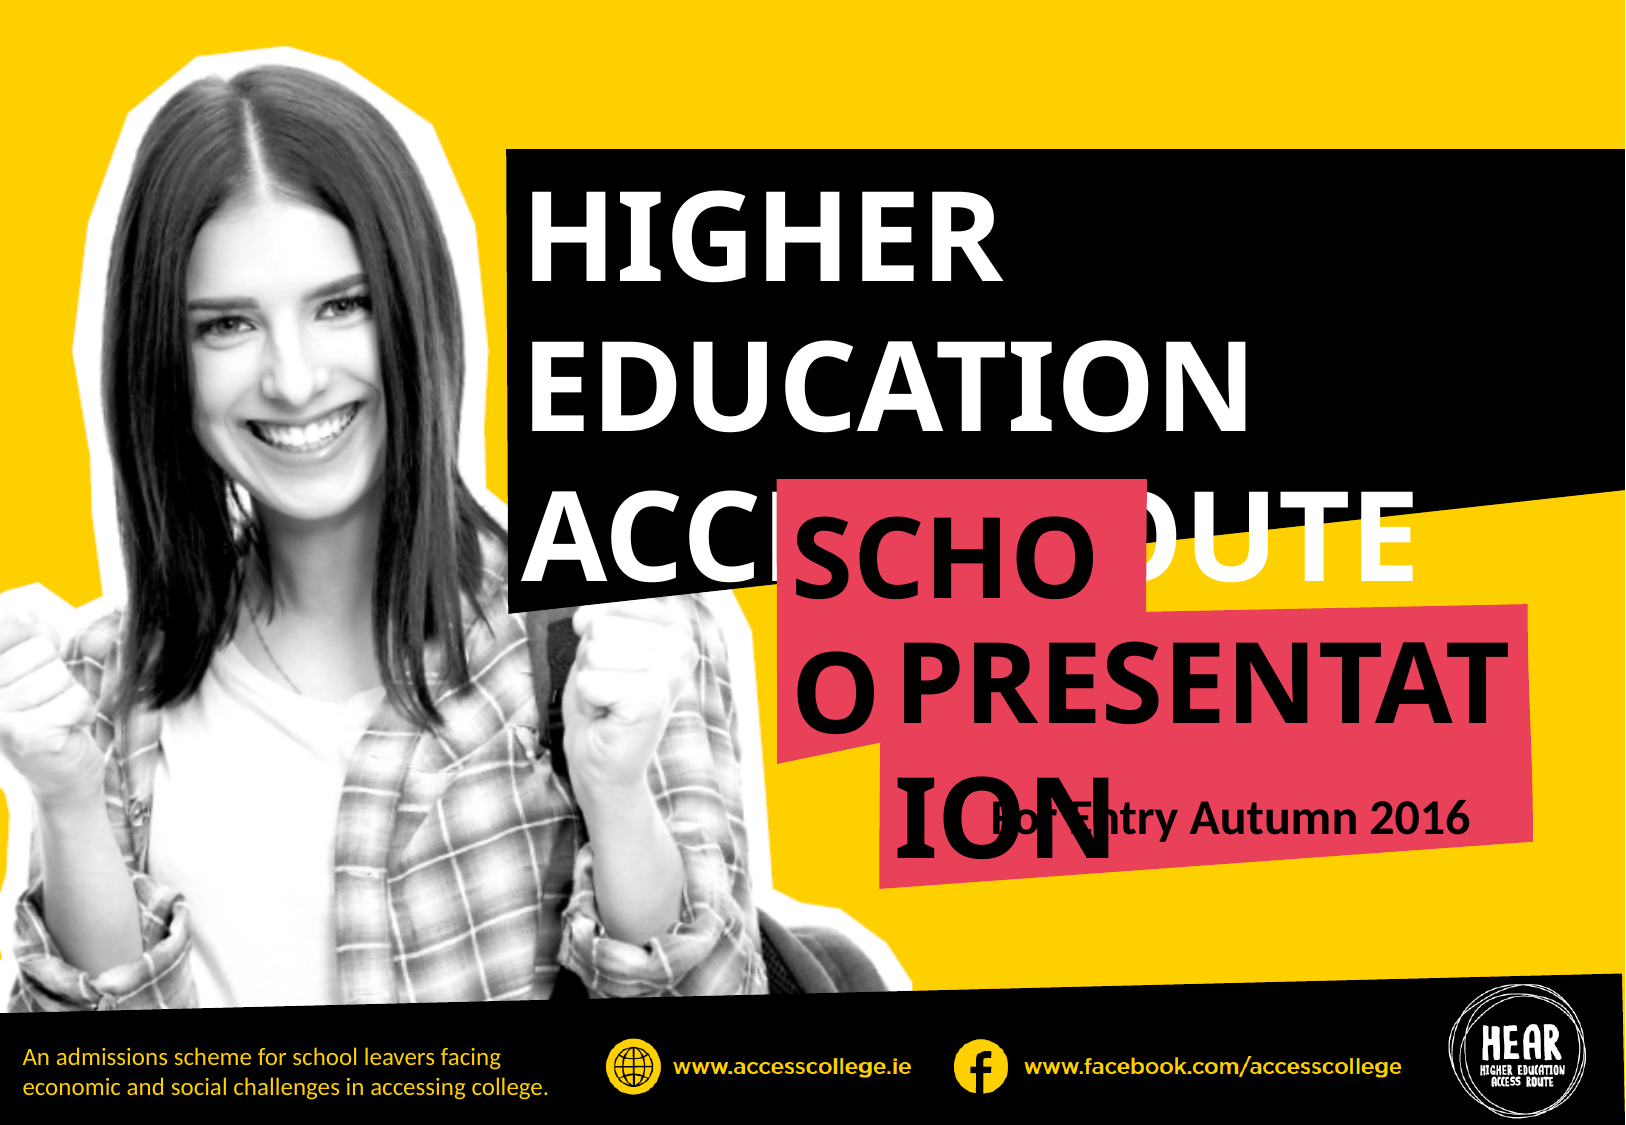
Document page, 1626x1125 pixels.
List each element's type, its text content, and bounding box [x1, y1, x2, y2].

picture [1437, 982, 1602, 1125]
text_box PRESENTATION [918, 604, 1533, 887]
text_box SCHOOL [918, 479, 1147, 616]
text_box HIGHER EDUCATION ACCESS ROUTE [918, 149, 1625, 544]
text_box For Entry Autumn 2016 [975, 777, 1625, 852]
text_box [918, 973, 1625, 1125]
picture [0, 0, 1415, 1124]
